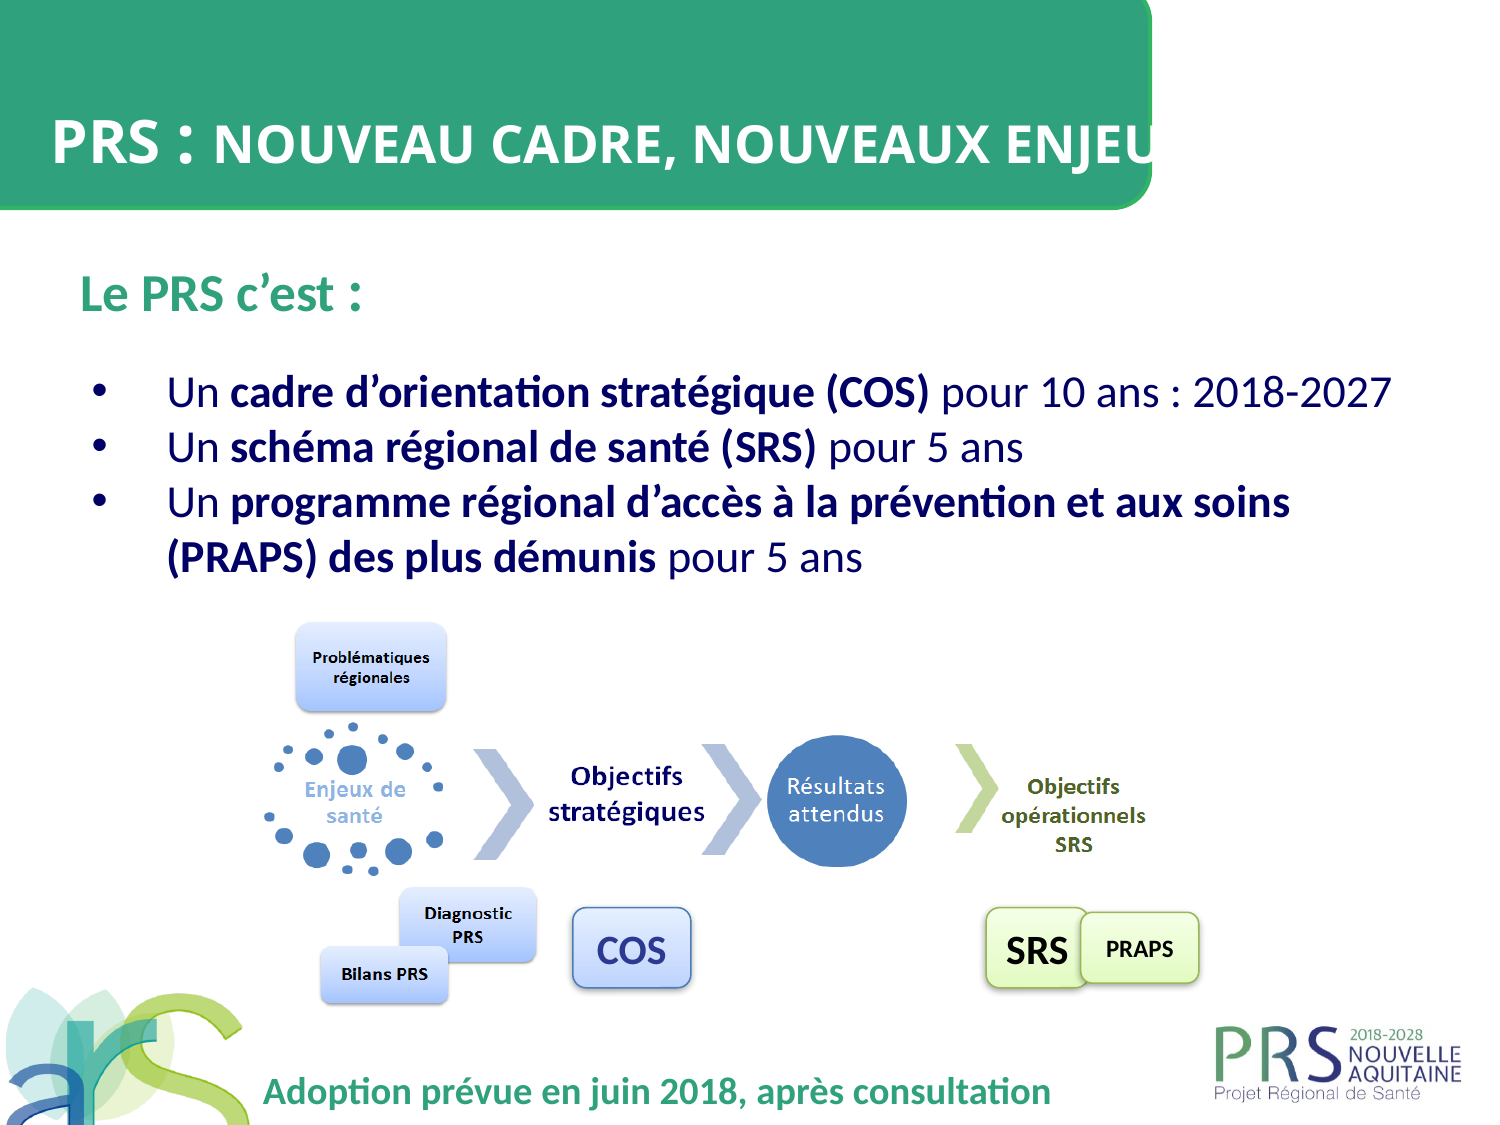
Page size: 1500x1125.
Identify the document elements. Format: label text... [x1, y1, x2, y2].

text_box PRAPS [1154, 911, 1200, 984]
text_box PRS : Nouveau cadre, nouveaux enjeux [15, 0, 1366, 188]
list Un cadre d’orientation stratégique (COS) pour 10 ans : 2018-2027 Un schéma régional de santé (SRS) pour 5 ans Un programme régional d’accès à la prévention et aux soins (PRAPS) des plus démunis pour 5 ans [76, 302, 1459, 681]
text_box [0, 0, 1149, 211]
picture [1210, 1023, 1466, 1103]
picture [5, 987, 250, 1125]
picture [263, 597, 1151, 1011]
list Le PRS c’est : [64, 243, 1415, 331]
text_box Adoption prévue en juin 2018, après consultation [247, 1058, 1134, 1125]
